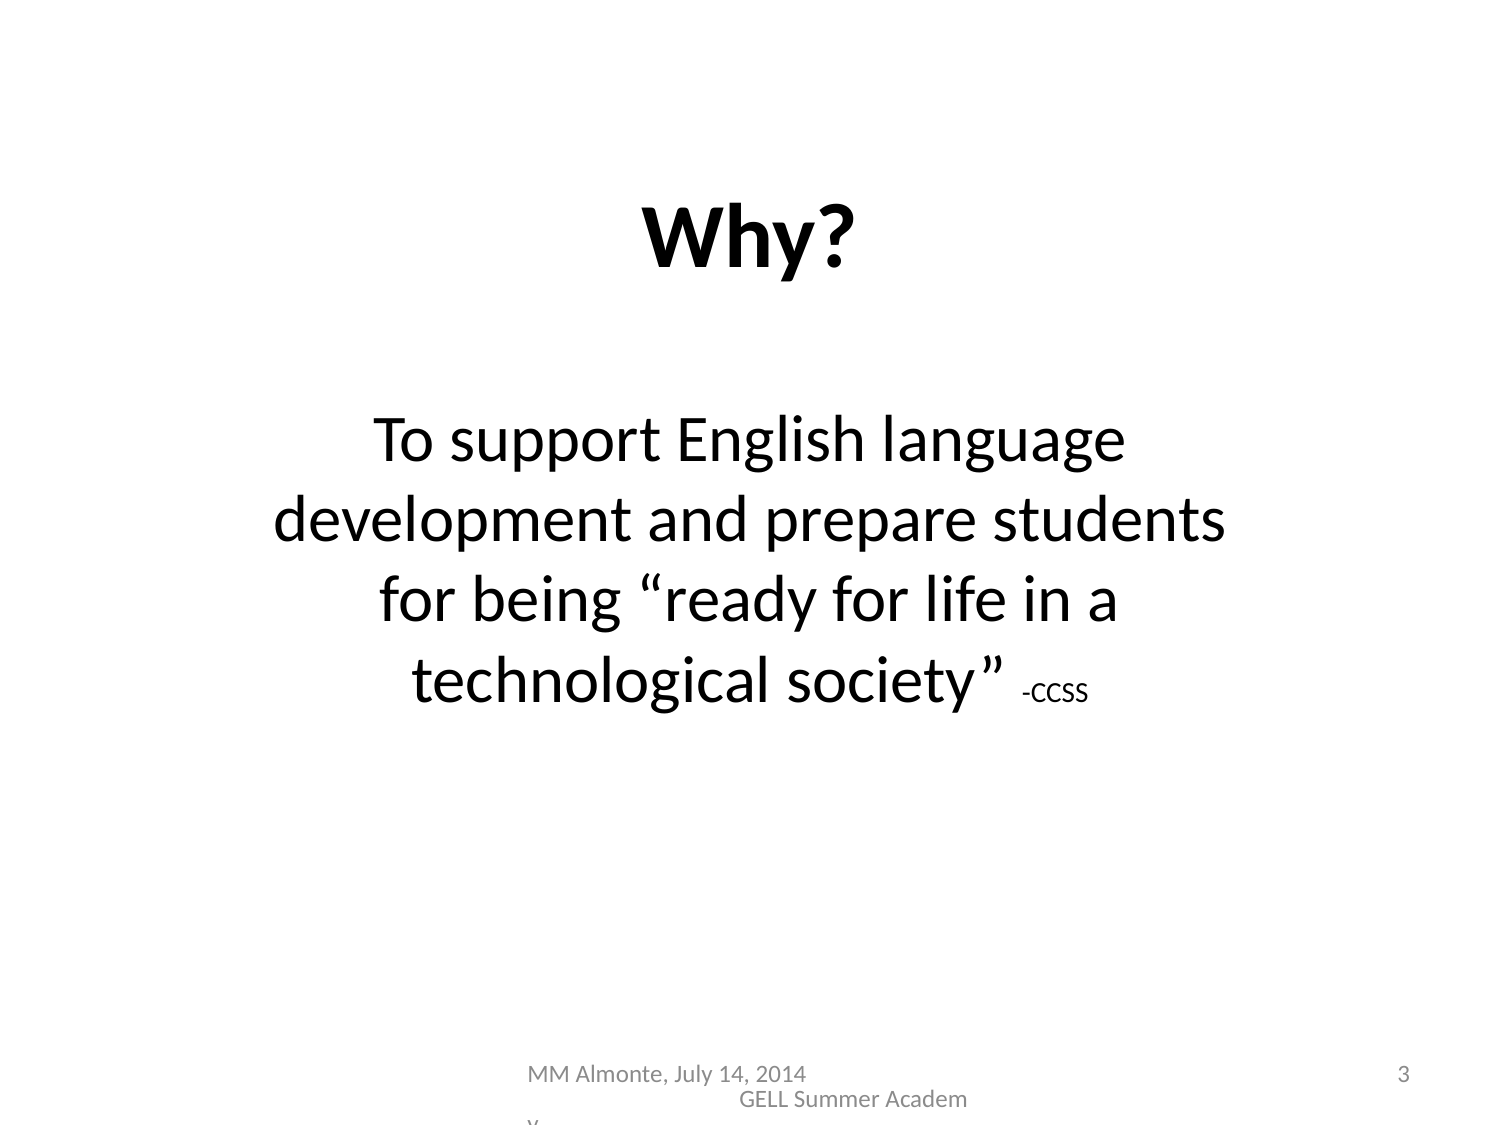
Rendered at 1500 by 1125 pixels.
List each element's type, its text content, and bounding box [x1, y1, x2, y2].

subtitle To support English language development and prepare students for being “ready for life in a technological society” -CCSS [225, 387, 1275, 763]
footer MM Almonte, July 14, 2014 GELL Summer Academy [512, 1042, 988, 1103]
slide_number 3 [1074, 1042, 1425, 1103]
title Why? [112, 75, 1388, 388]
